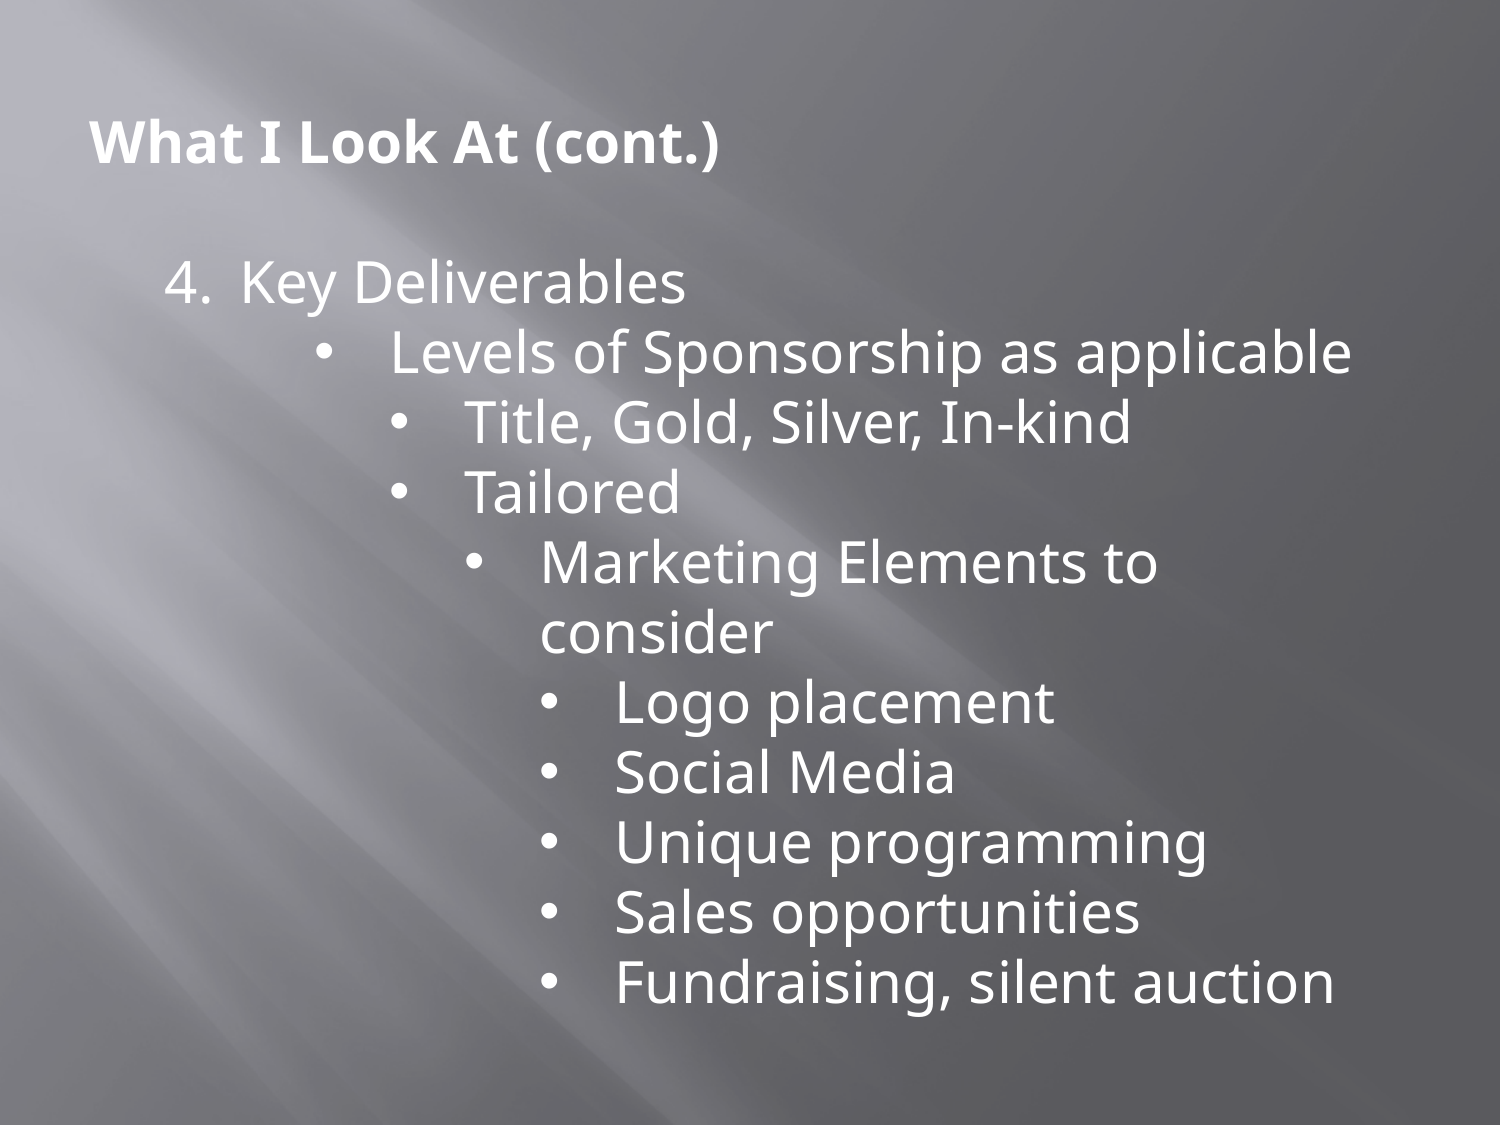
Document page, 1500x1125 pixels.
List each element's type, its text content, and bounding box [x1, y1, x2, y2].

text_box What I Look At (cont.) Key Deliverables Levels of Sponsorship as applicable Title, Gold, Silver, In-kind Tailored Marketing Elements to consider Logo placement Social Media Unique programming Sales opportunities Fundraising, silent auction [74, 98, 1413, 1125]
